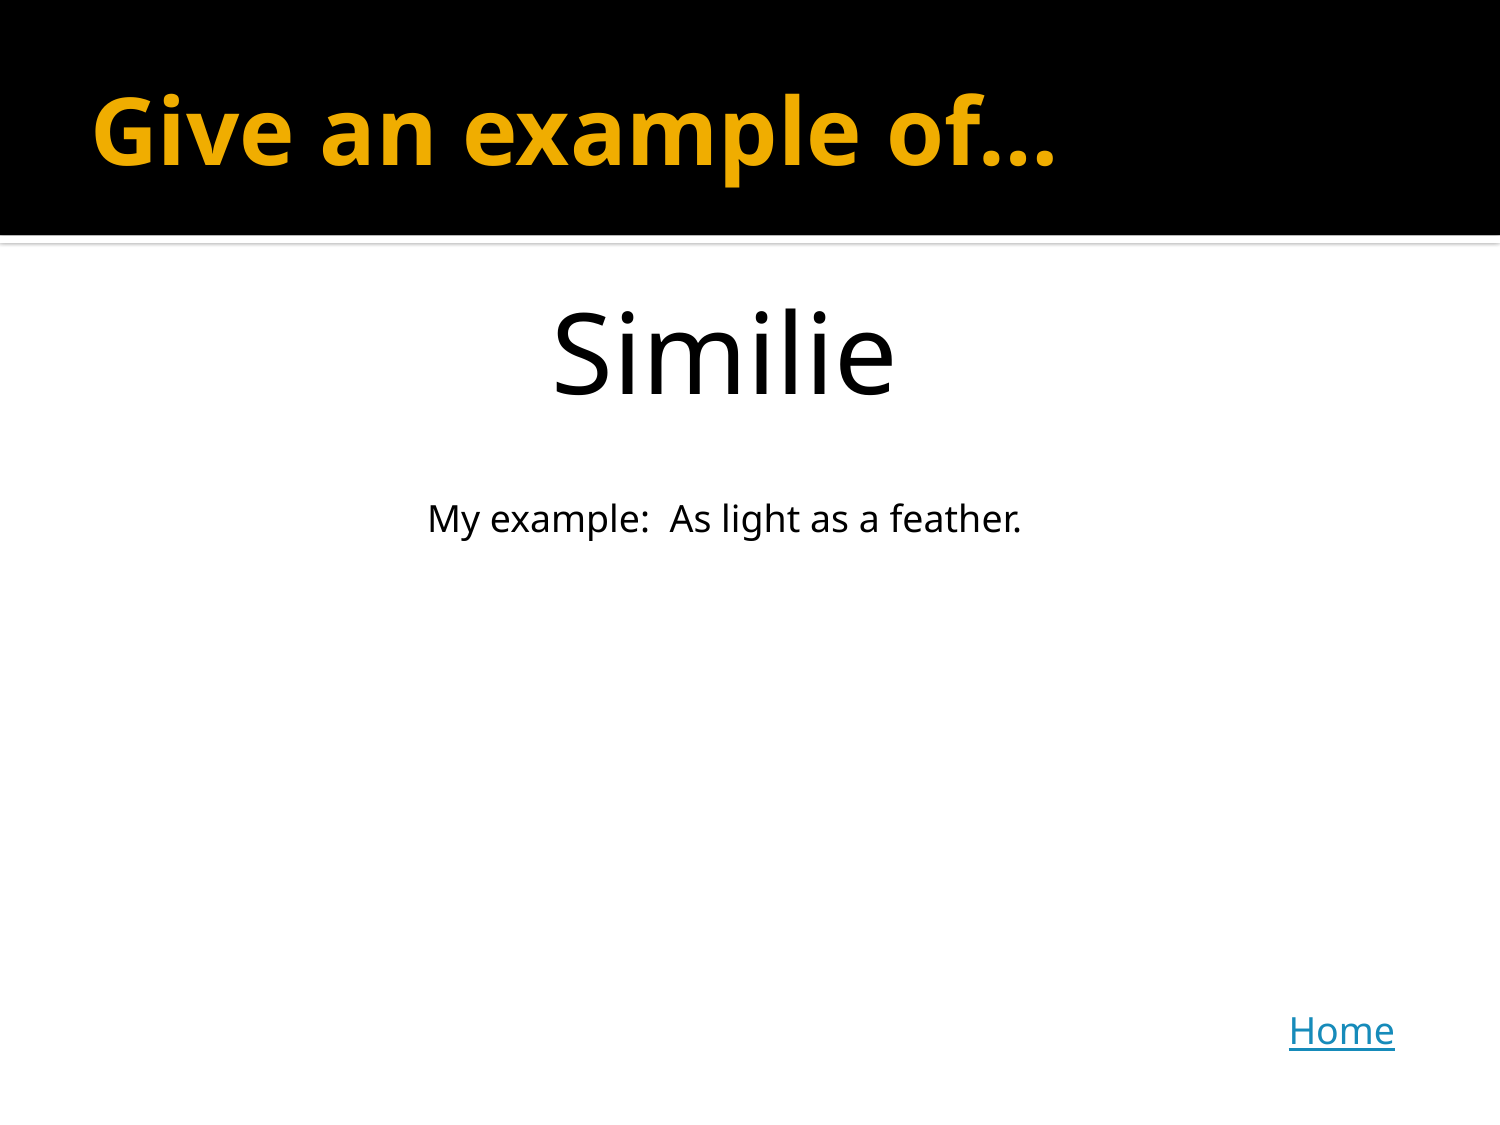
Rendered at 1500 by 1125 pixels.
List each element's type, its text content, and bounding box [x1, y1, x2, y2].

text_box Home [1273, 999, 1411, 1066]
text_box Similie [237, 274, 1213, 425]
text_box My example: As light as a feather. [262, 487, 1188, 548]
title Give an example of… [75, 25, 1425, 231]
